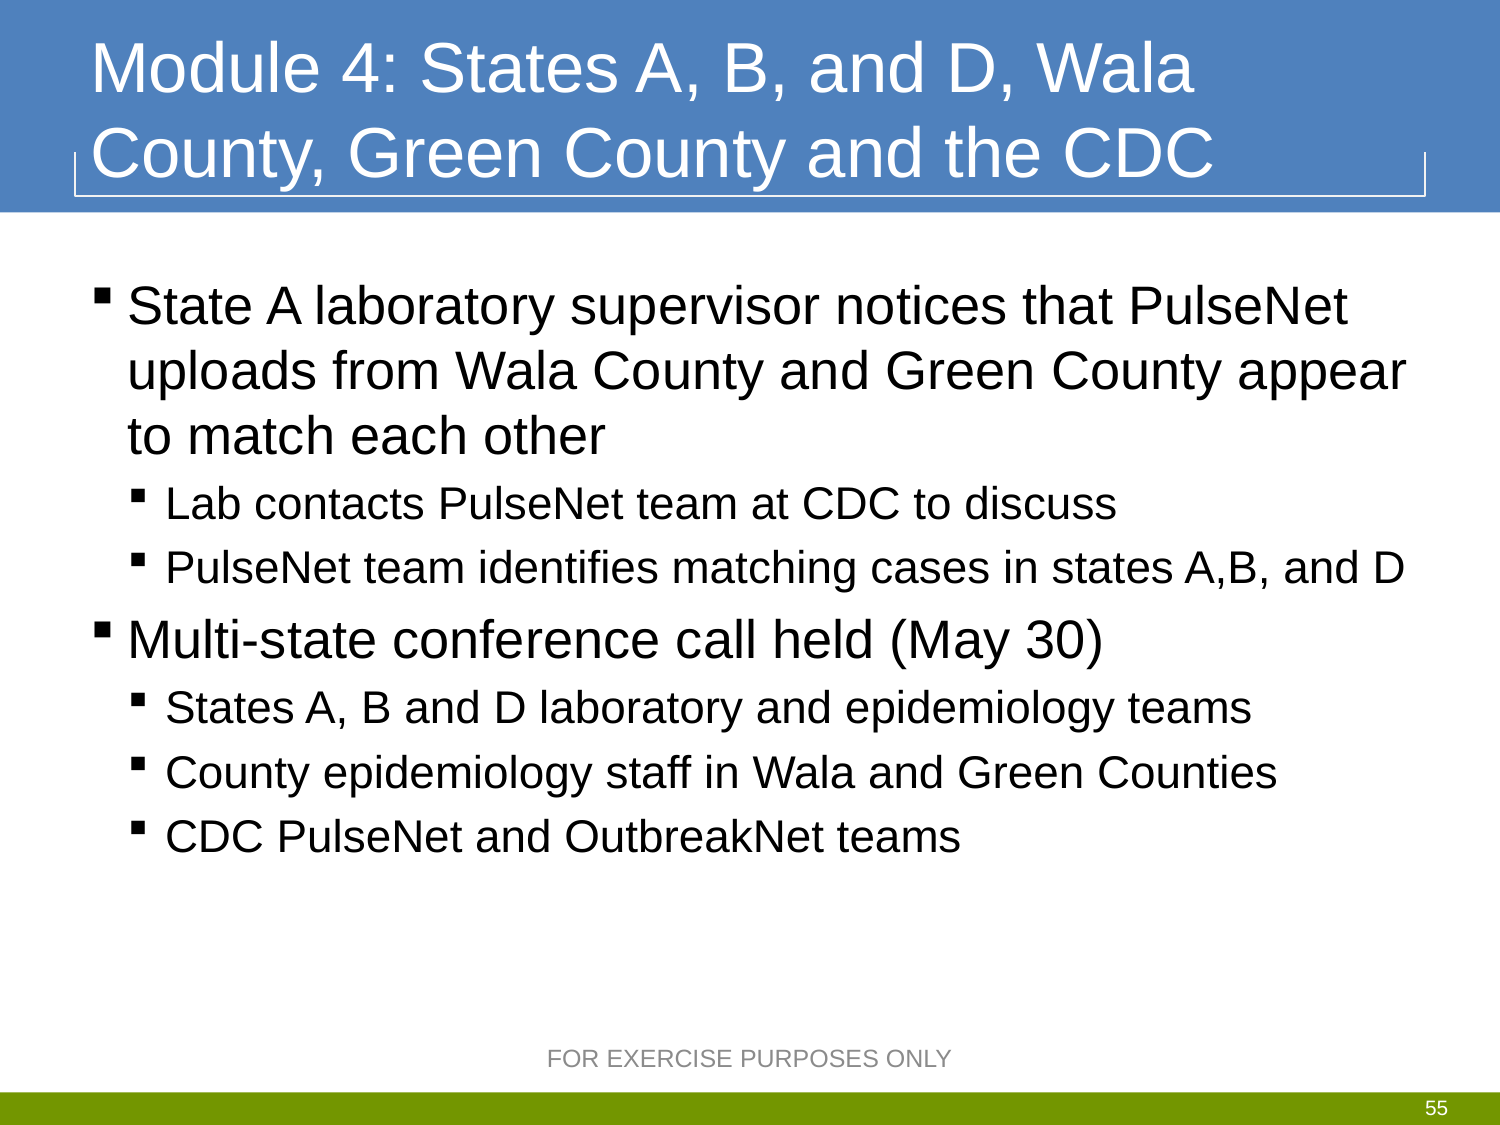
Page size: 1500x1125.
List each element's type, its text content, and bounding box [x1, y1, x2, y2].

list State A laboratory supervisor notices that PulseNet uploads from Wala County and Green County appear to match each other Lab contacts PulseNet team at CDC to discuss PulseNet team identifies matching cases in states A,B, and D Multi-state conference call held (May 30) States A, B and D laboratory and epidemiology teams County epidemiology staff in Wala and Green Counties CDC PulseNet and OutbreakNet teams [74, 262, 1426, 1006]
title Module 4: States A, B, and D, Wala County, Green County and the CDC [74, 12, 1426, 201]
footer FOR EXERCISE PURPOSES ONLY [512, 1042, 988, 1103]
